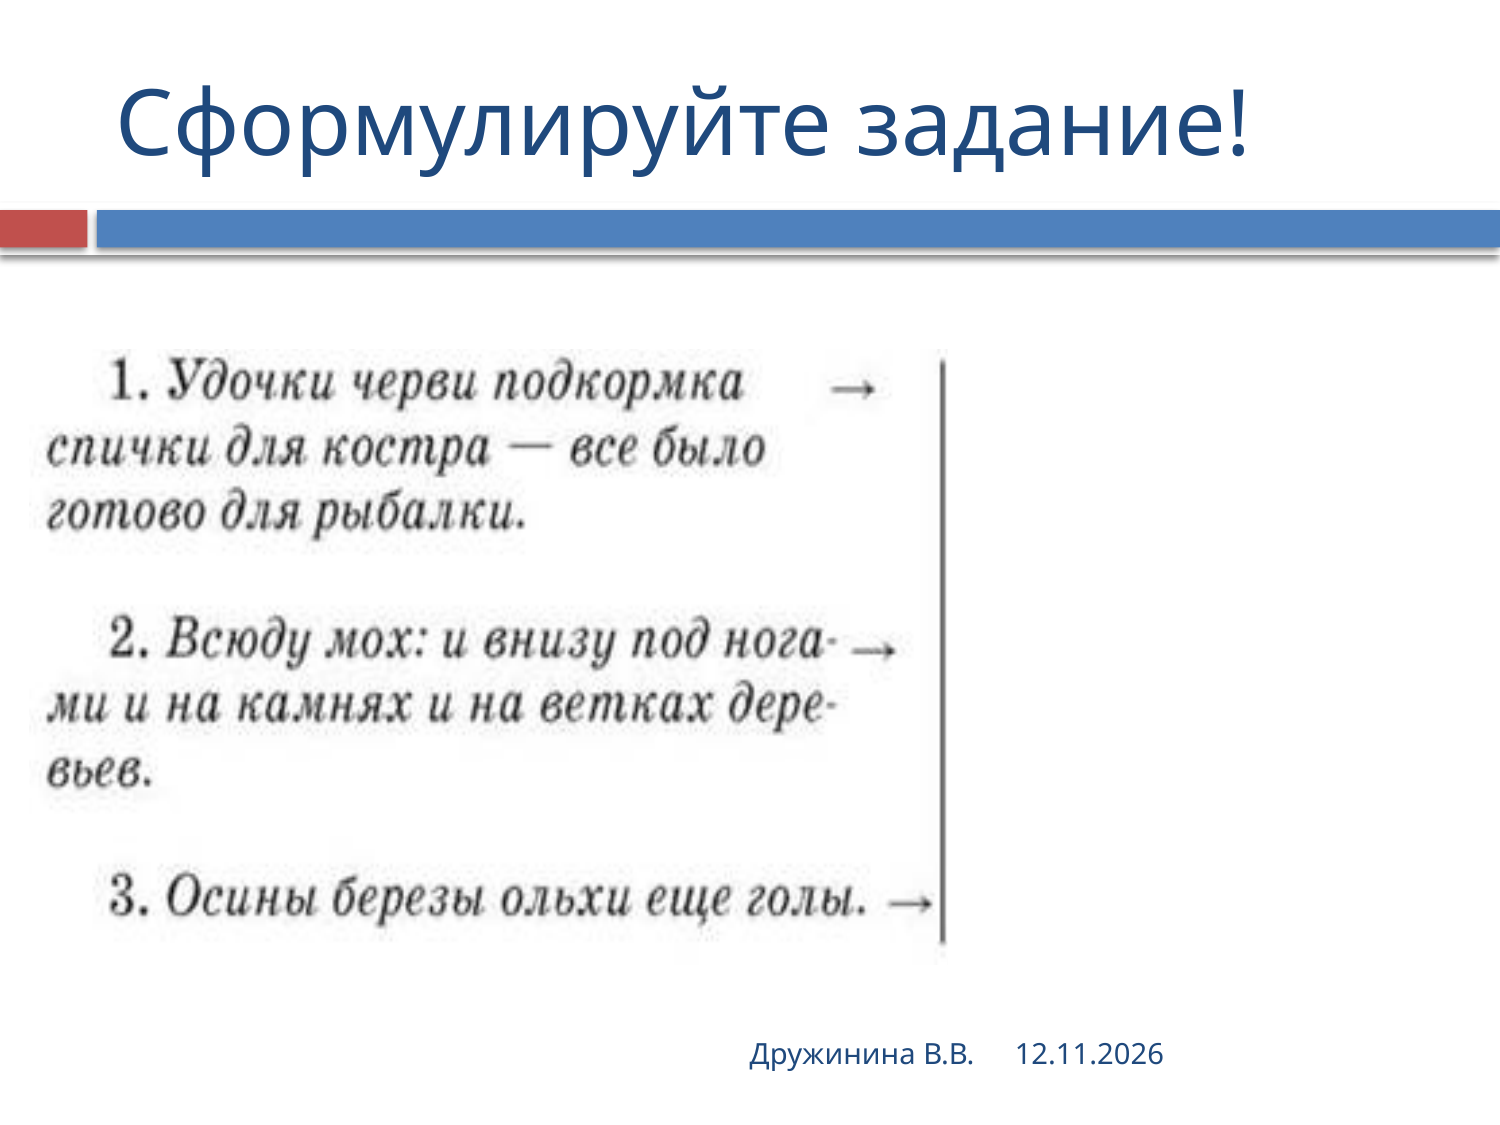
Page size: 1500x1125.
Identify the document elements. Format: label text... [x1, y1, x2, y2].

title Сформулируйте задание! [100, 37, 1438, 200]
footer Дружинина В.В. [99, 1024, 990, 1085]
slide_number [999, 1025, 1438, 1085]
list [29, 349, 948, 965]
